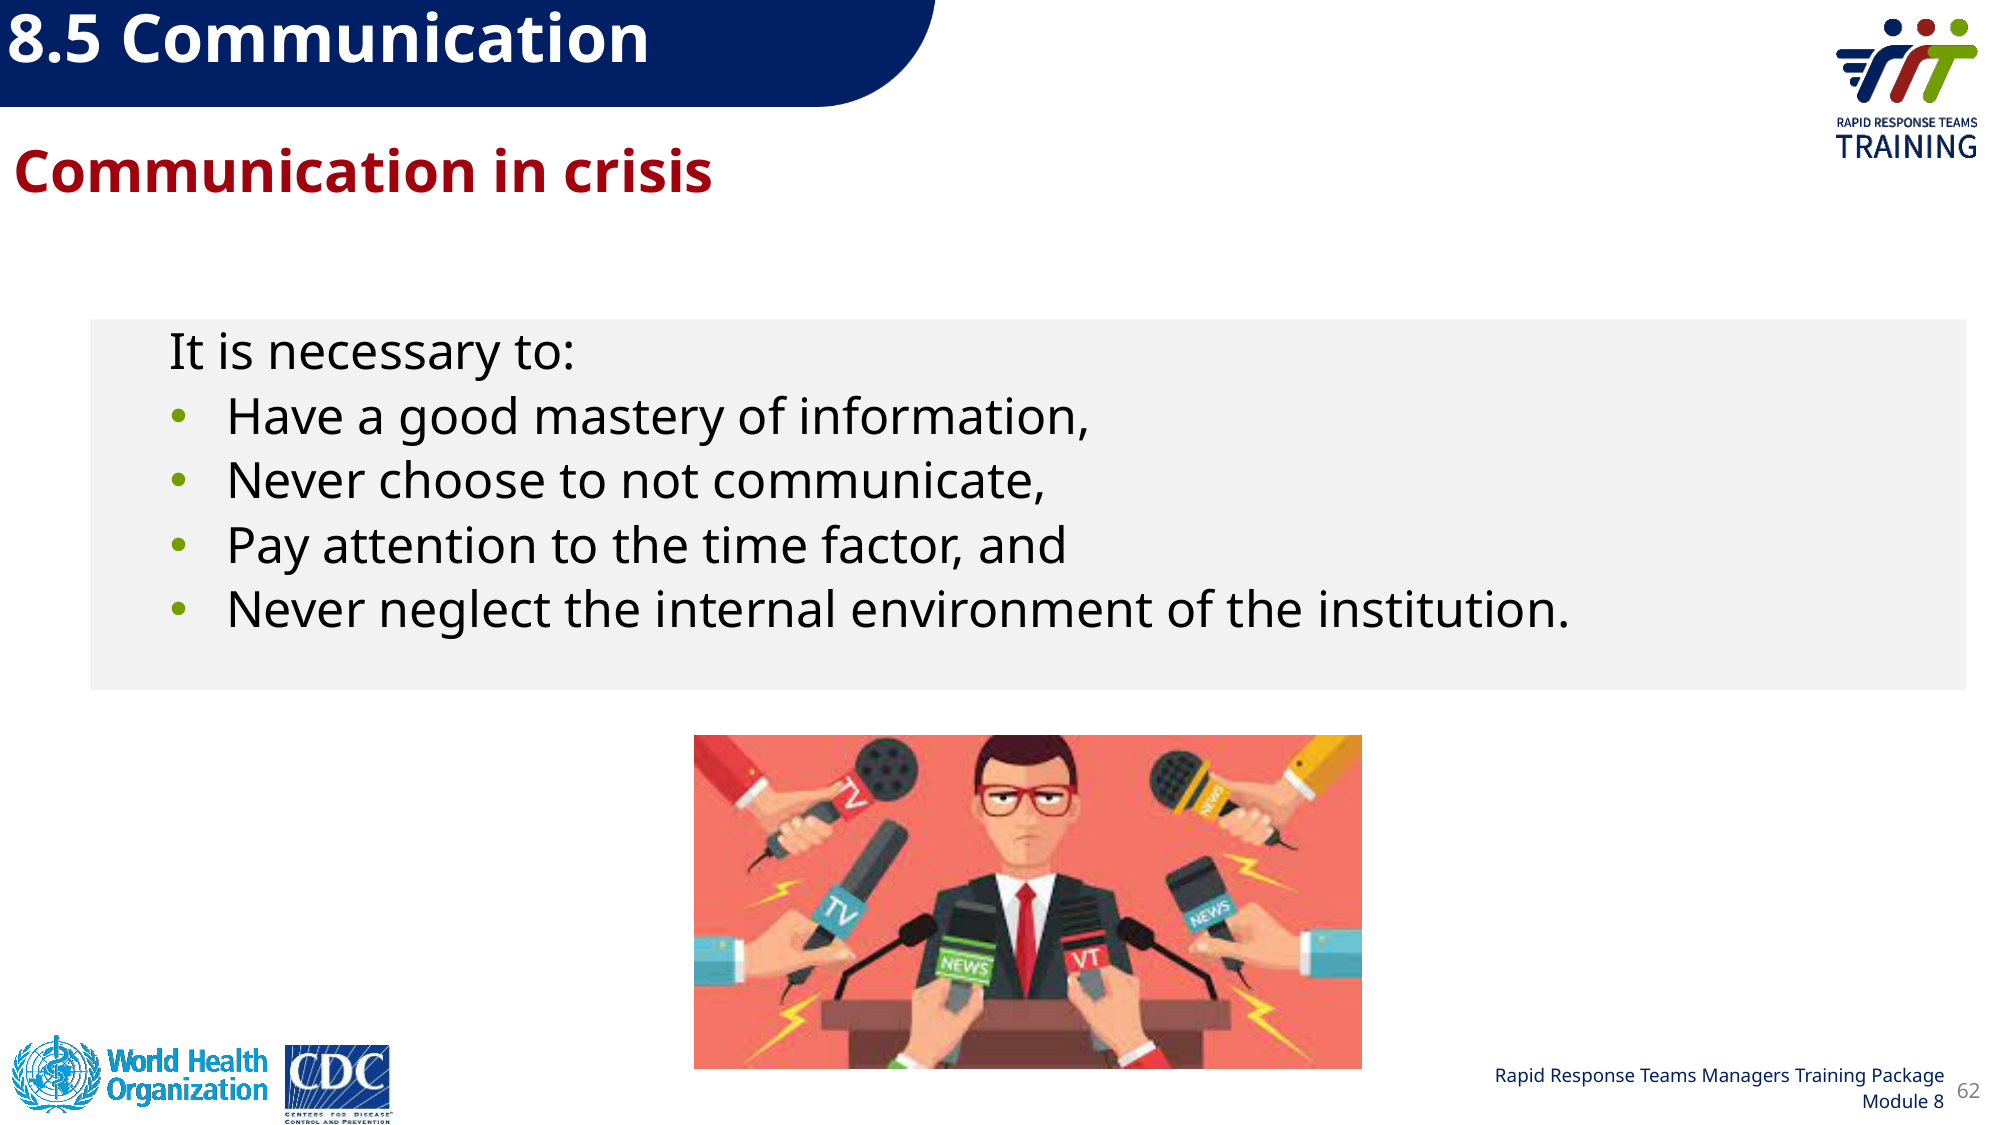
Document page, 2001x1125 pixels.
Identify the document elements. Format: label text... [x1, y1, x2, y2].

slide_number 62 [1937, 1070, 2000, 1124]
picture [34, 1058, 41, 1077]
picture [12, 1035, 53, 1067]
picture [50, 1109, 62, 1113]
picture [1835, 19, 1978, 167]
picture [38, 1044, 53, 1052]
picture [36, 1035, 267, 1113]
picture [43, 1088, 54, 1094]
picture [38, 1092, 54, 1100]
picture [46, 1056, 54, 1061]
list It is necessary to: Have a good mastery of information, Never choose to not communicate, Pay attention to the time factor, and Never neglect the internal environment of the institution. [86, 318, 1970, 691]
title Communication in crisis [5, 99, 1807, 249]
picture [694, 735, 1363, 1070]
picture [285, 1045, 393, 1124]
list 8.5 Communication [0, 0, 873, 101]
picture [28, 1054, 36, 1077]
picture [12, 1084, 46, 1113]
picture [873, 0, 936, 99]
